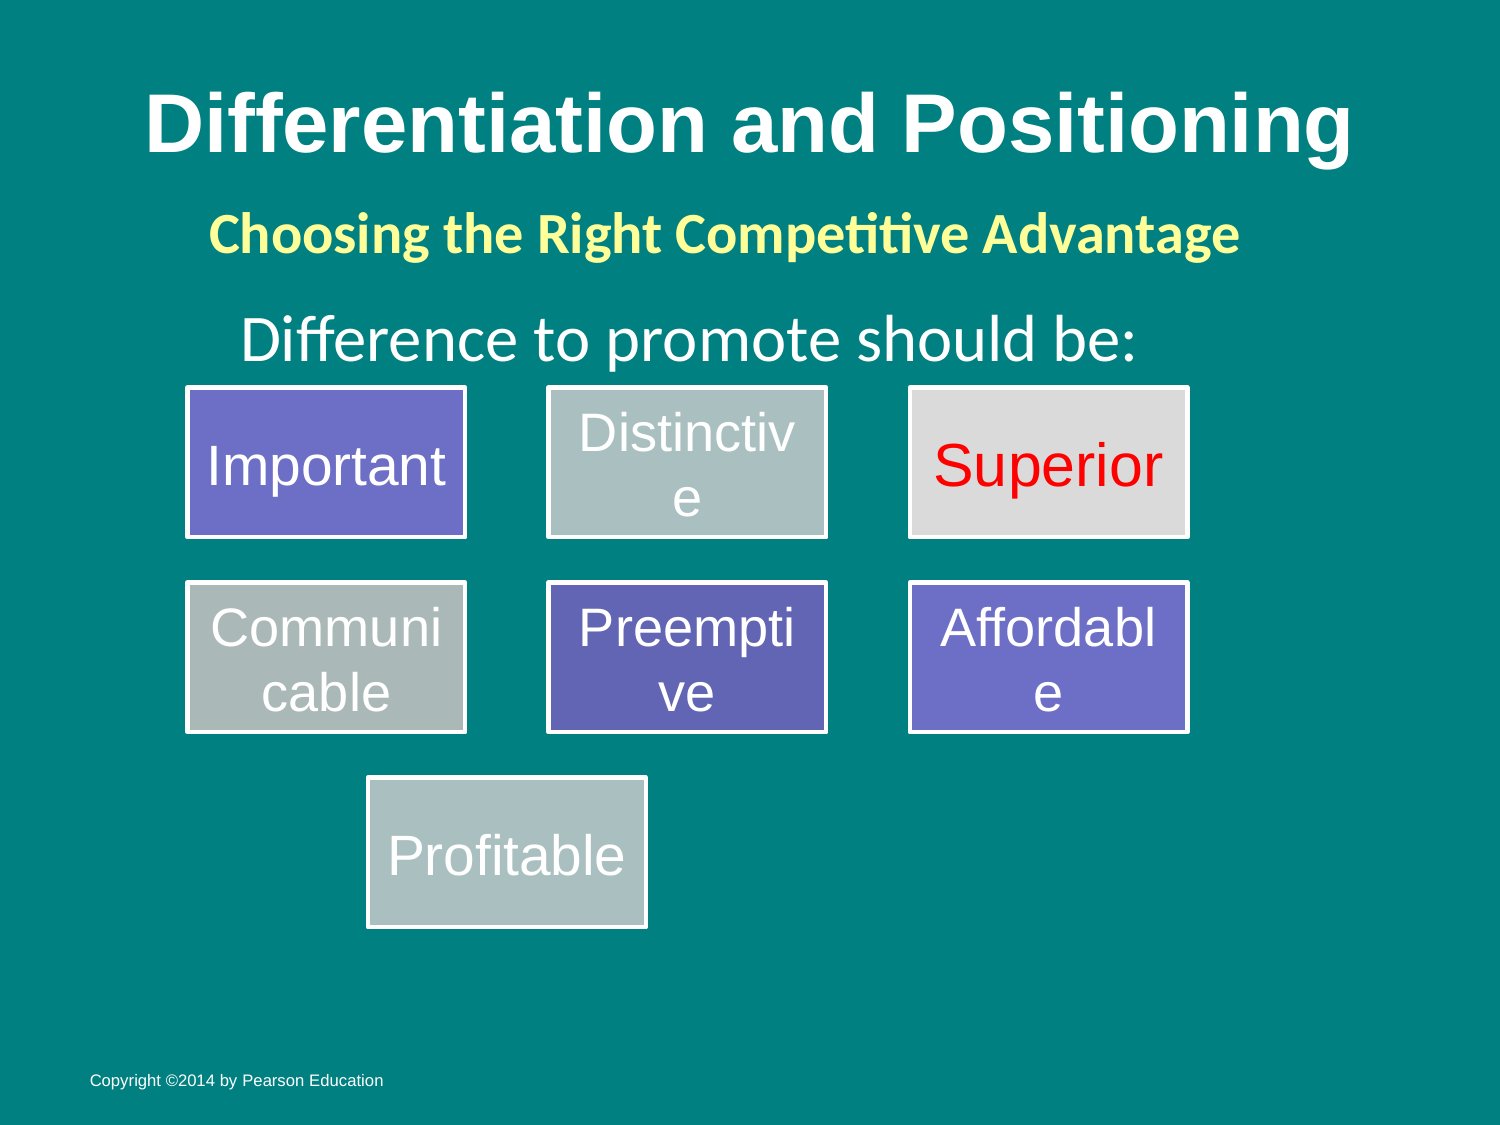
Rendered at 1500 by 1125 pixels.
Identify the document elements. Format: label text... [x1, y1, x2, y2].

list Difference to promote should be: [224, 287, 1500, 1051]
title Differentiation and Positioning [112, 37, 1388, 226]
list Choosing the Right Competitive Advantage [137, 187, 1313, 251]
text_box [187, 387, 1188, 1055]
text_box Copyright ©2014 by Pearson Education [74, 1062, 825, 1098]
